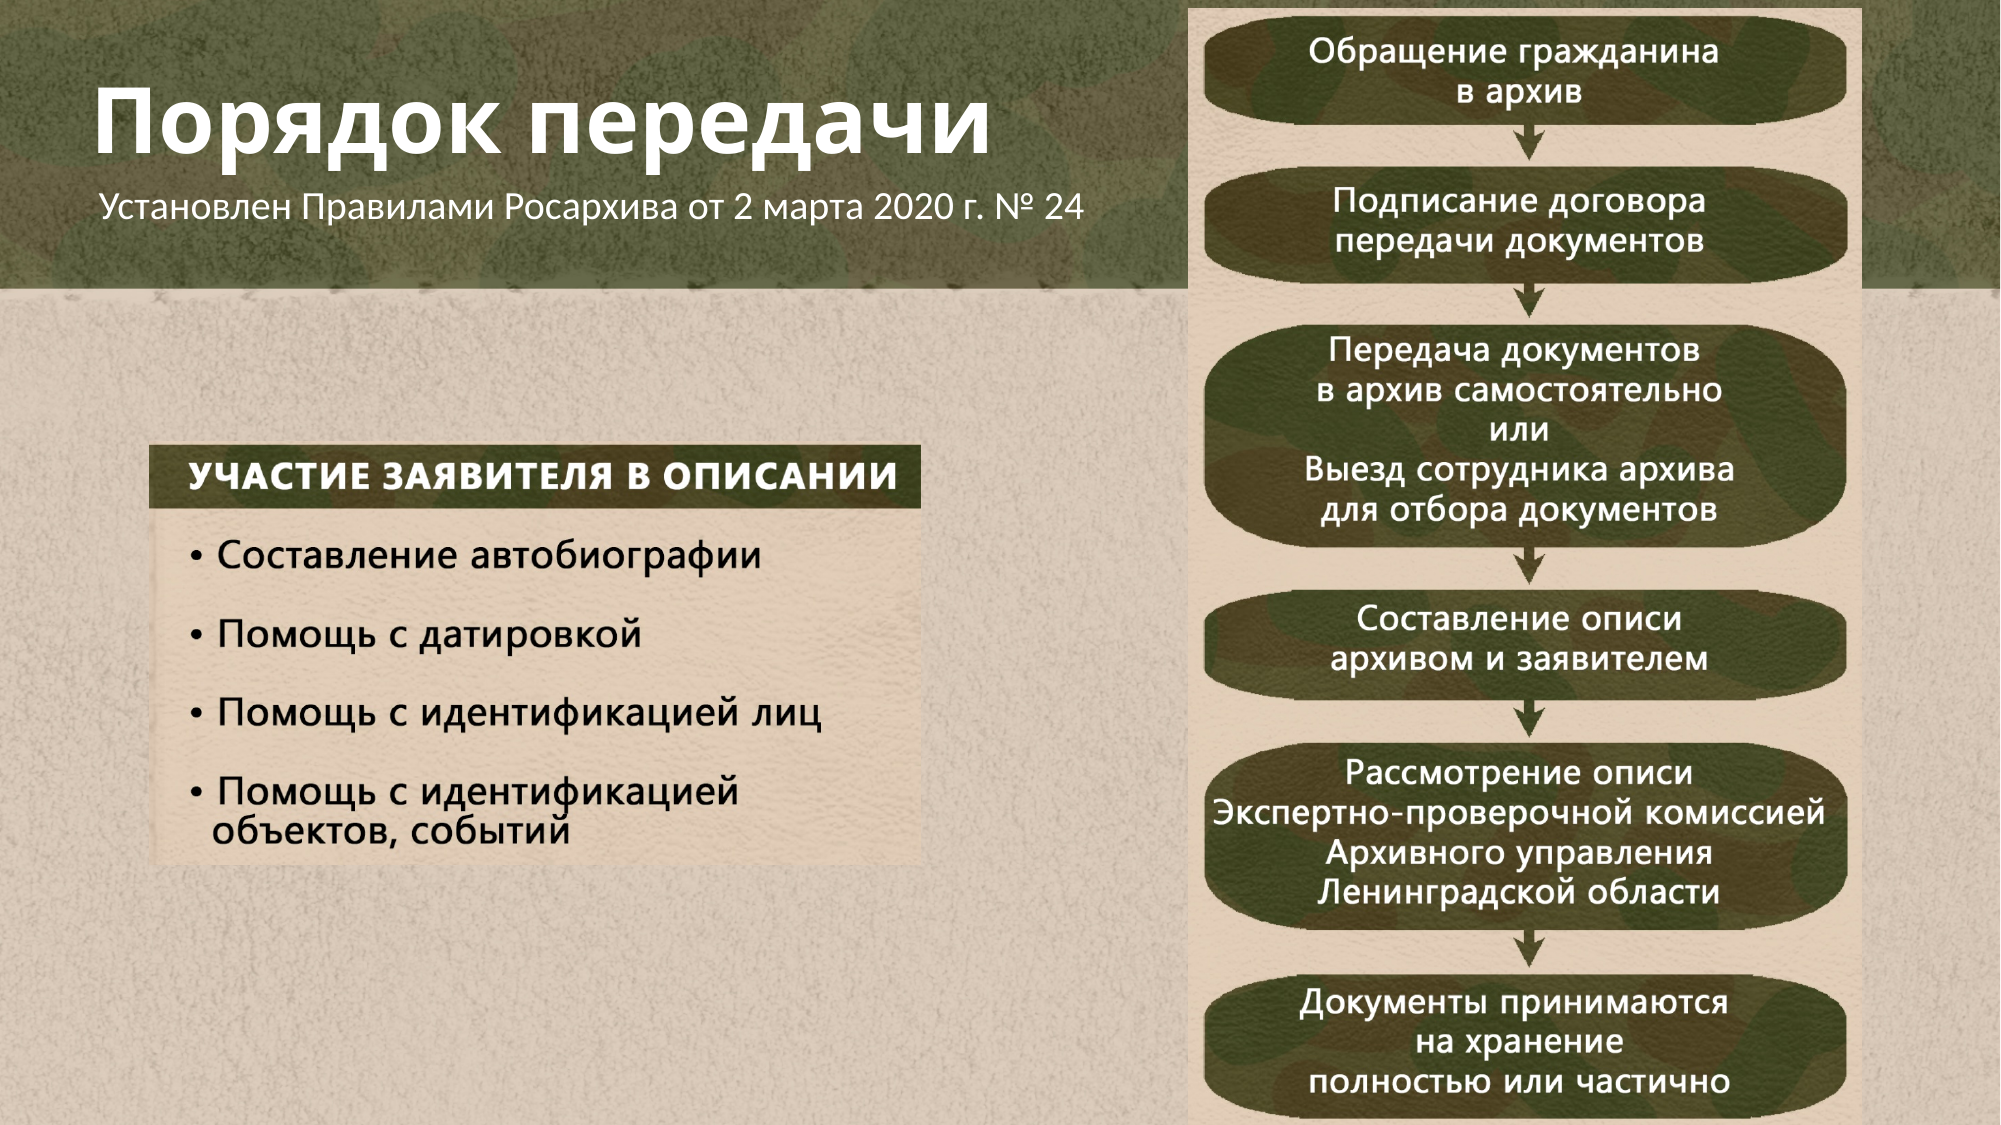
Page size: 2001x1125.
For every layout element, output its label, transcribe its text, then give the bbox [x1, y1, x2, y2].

list Установлен Правилами Росархива от 2 марта 2020 г. № 24 [83, 177, 1188, 236]
title Порядок передачи [75, 55, 1188, 192]
text_box [125, 397, 1188, 934]
picture [0, 0, 2001, 1125]
